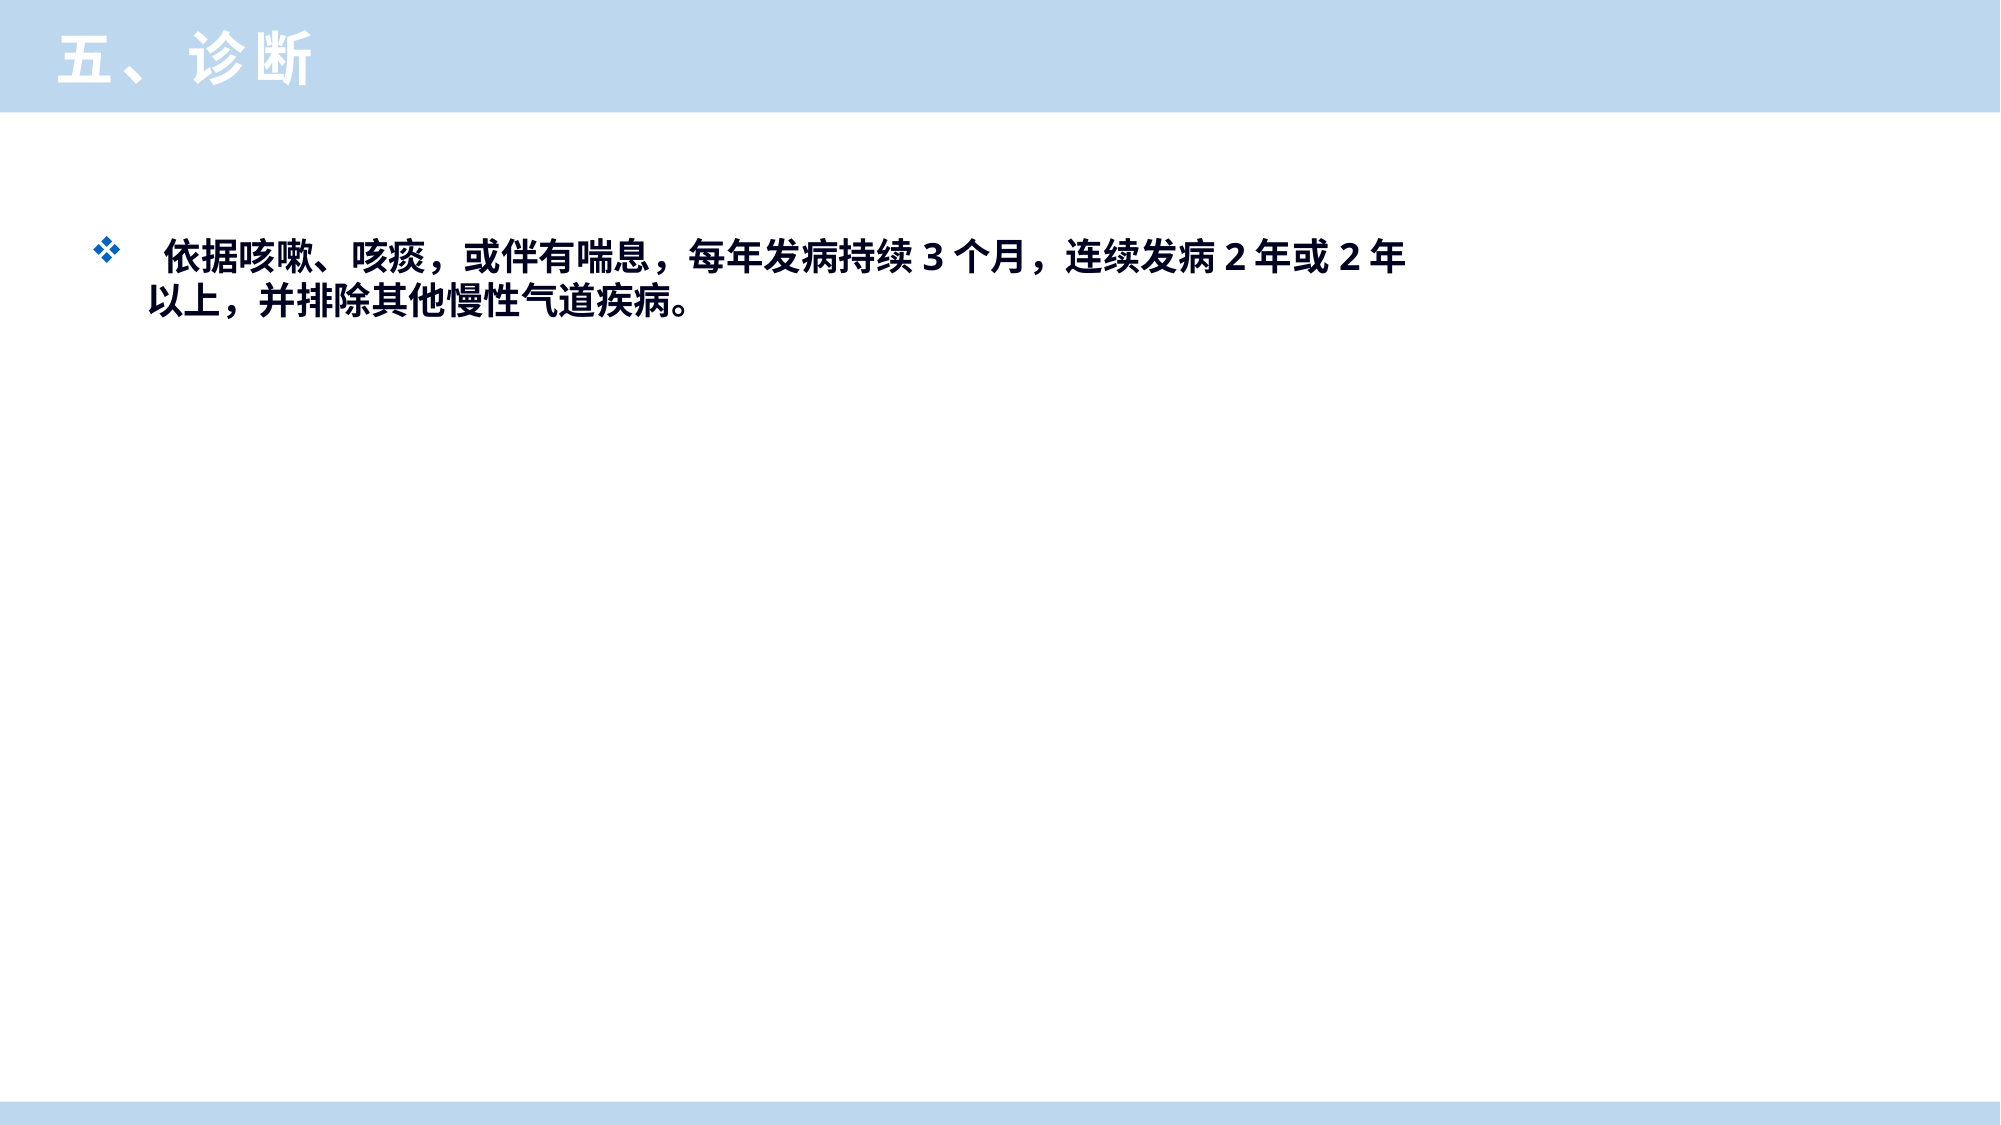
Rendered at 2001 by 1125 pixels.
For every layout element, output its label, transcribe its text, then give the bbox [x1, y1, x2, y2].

text_box 五、诊断 [43, 16, 325, 98]
text_box 依据咳嗽、咳痰，或伴有喘息，每年发病持续3个月，连续发病2年或2年以上，并排除其他慢性气道疾病。 [74, 224, 1425, 1005]
